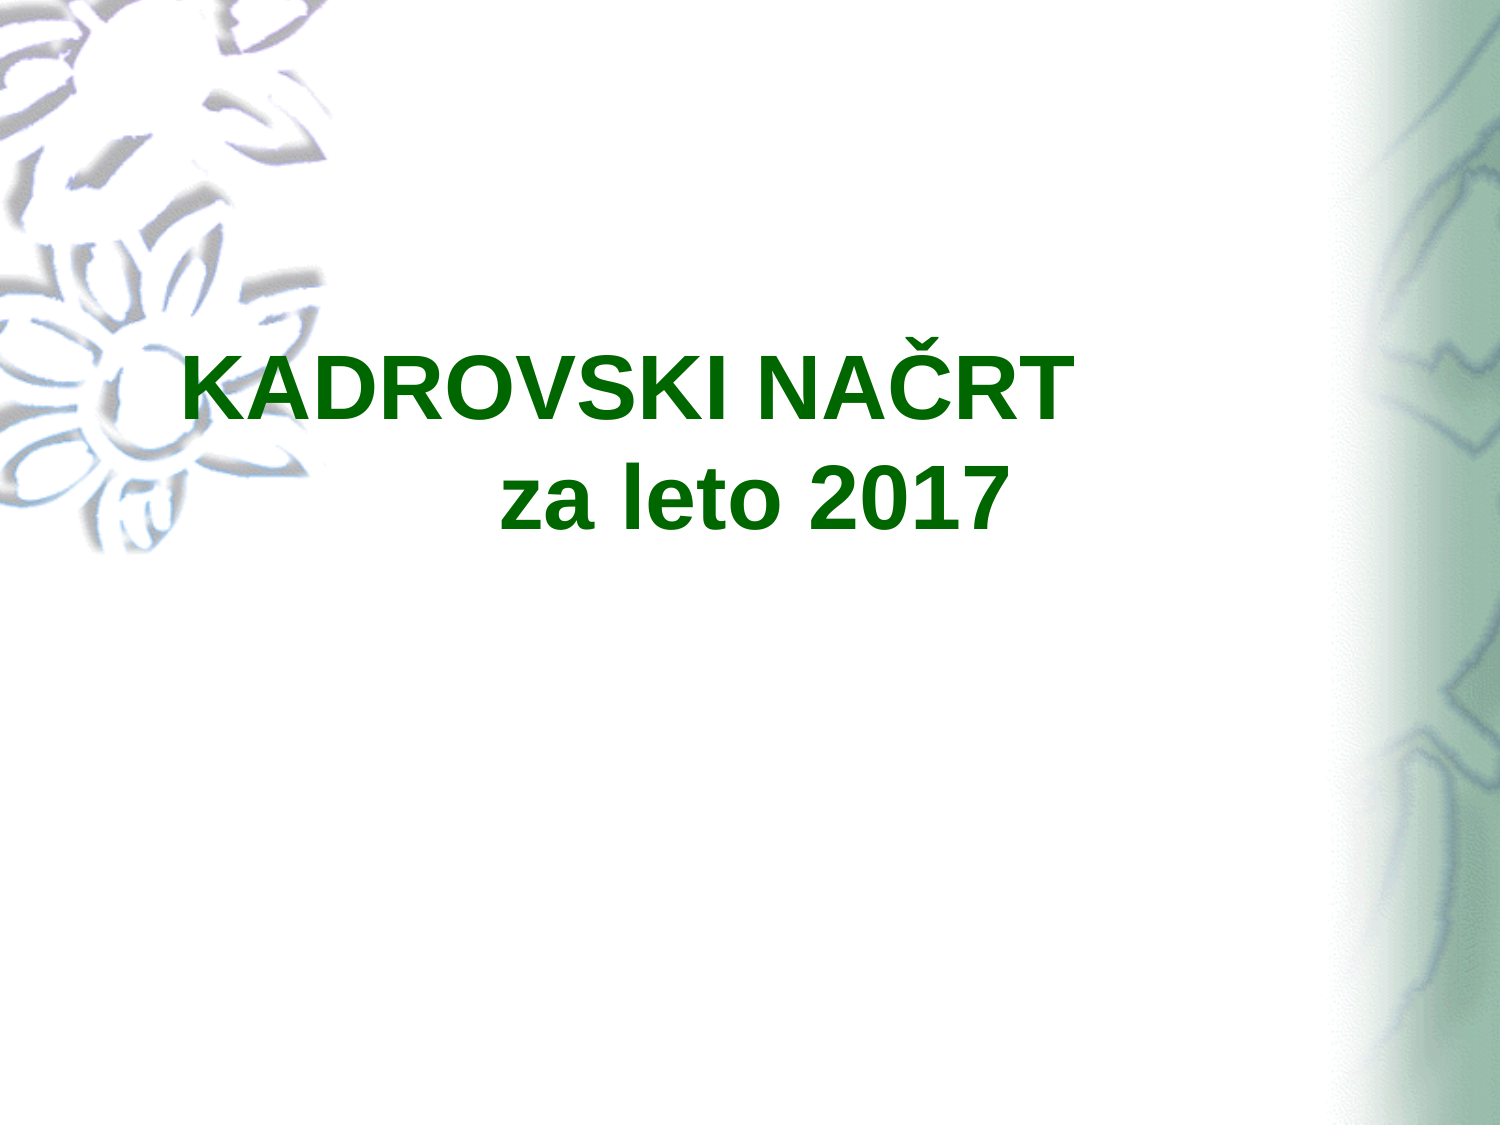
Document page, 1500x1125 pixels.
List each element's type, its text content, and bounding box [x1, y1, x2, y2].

title KADROVSKI NAČRT za leto 2017 [123, 99, 1388, 776]
picture [0, 0, 1500, 1125]
